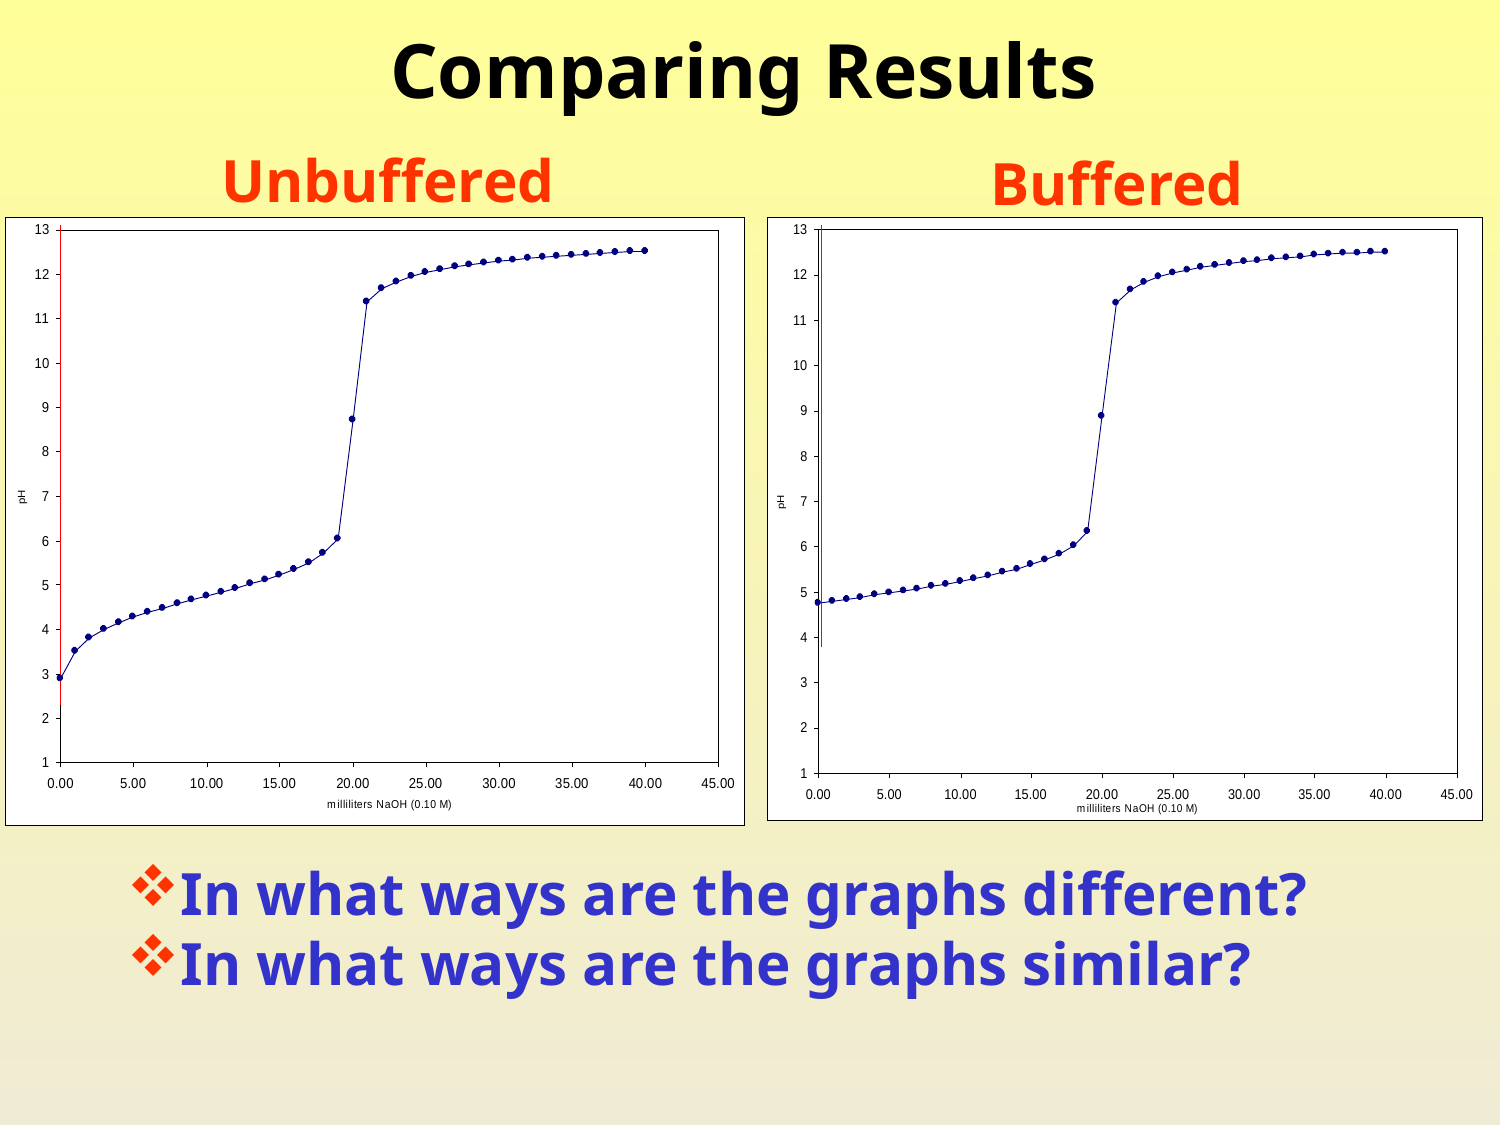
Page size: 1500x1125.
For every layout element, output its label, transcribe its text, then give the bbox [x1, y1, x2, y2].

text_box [762, 212, 1488, 826]
text_box In what ways are the graphs different? In what ways are the graphs similar? [112, 849, 1350, 1005]
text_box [0, 212, 751, 831]
text_box Buffered [975, 139, 1259, 210]
title Comparing Results [112, 0, 1376, 138]
text_box Unbuffered [206, 137, 569, 210]
